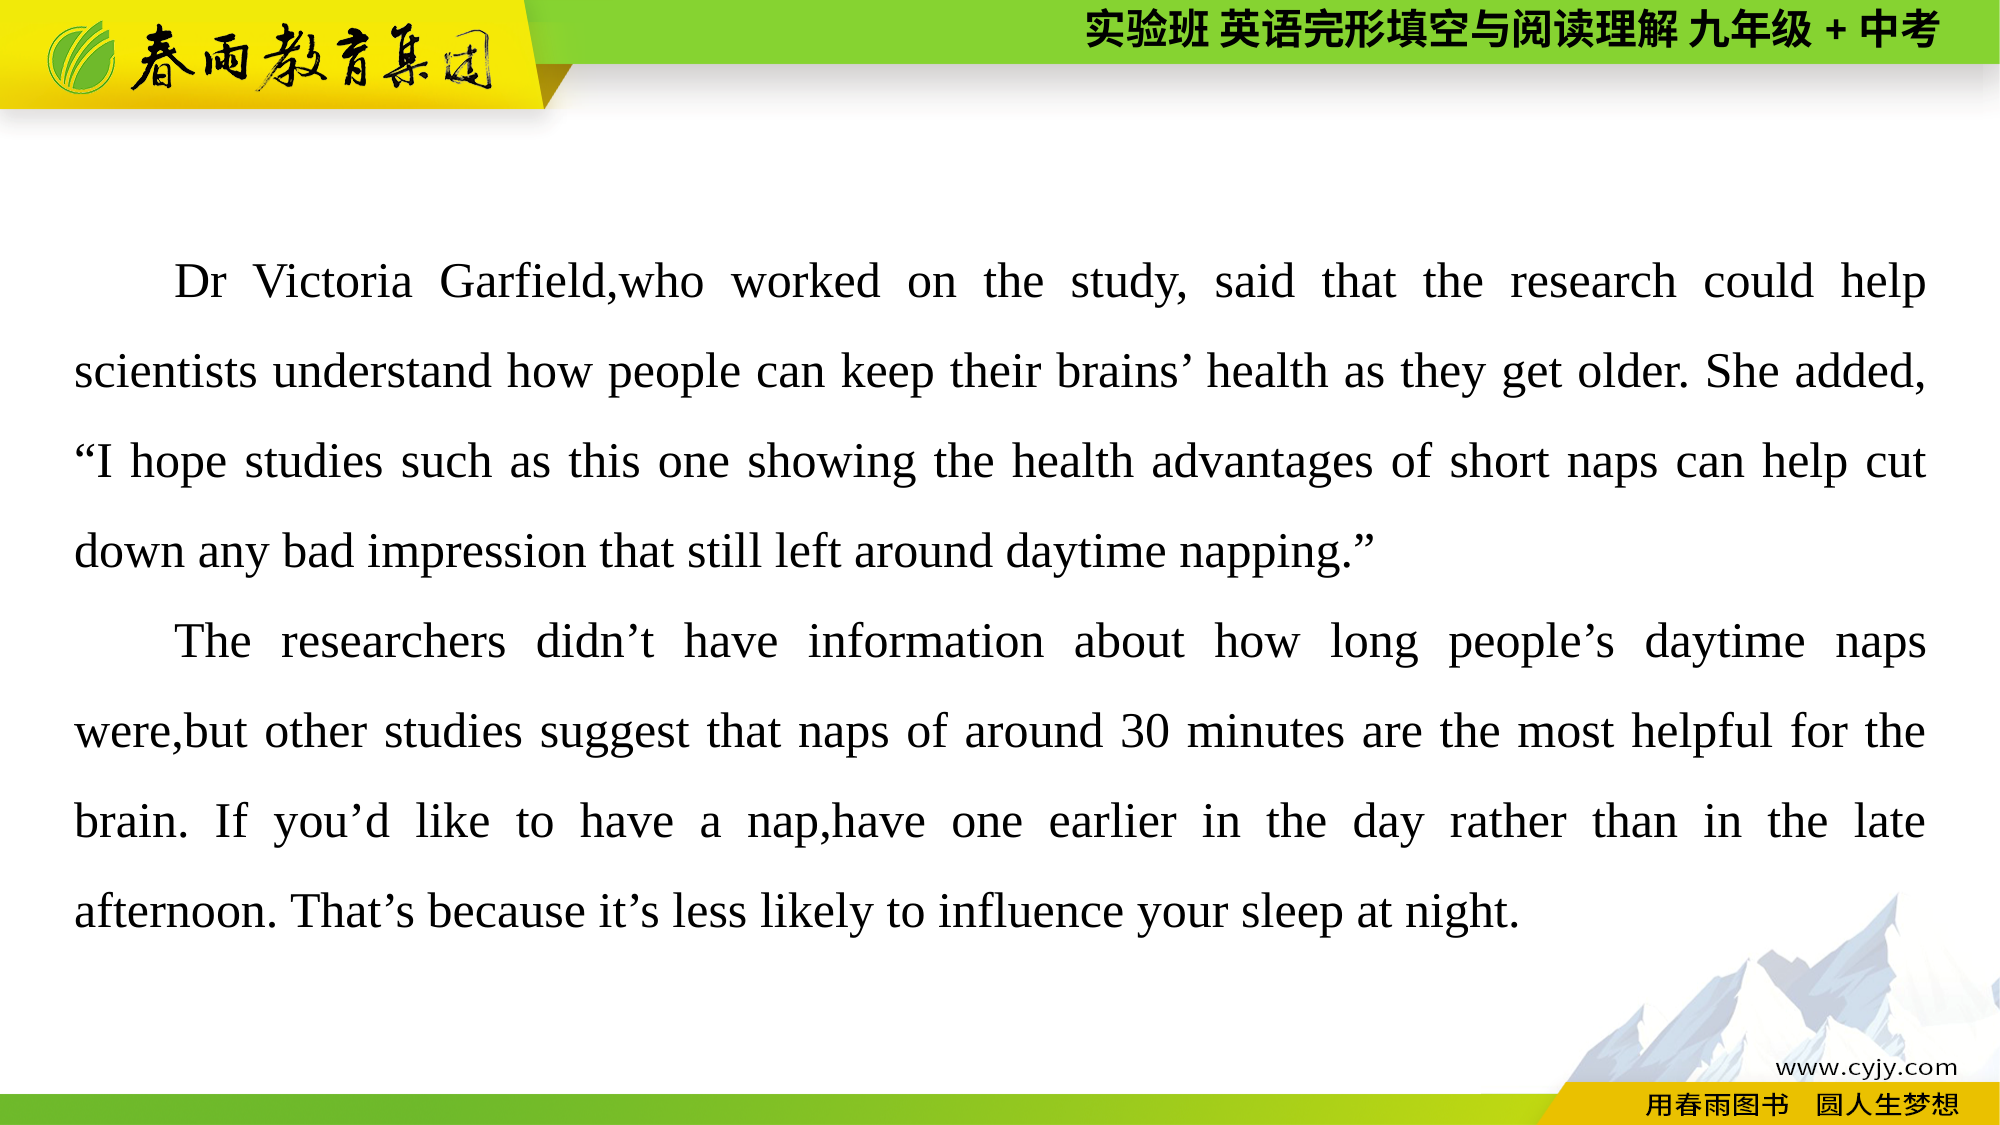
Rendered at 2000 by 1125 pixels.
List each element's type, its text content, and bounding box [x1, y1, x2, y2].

picture [0, 0, 2000, 1125]
list Dr Victoria Garfield,who worked on the study, said that the research could help scientists understand how people can keep their brains’ health as they get older. She added, “I hope studies such as this one showing the health advantages of short naps can help cut down any bad impression that still left around daytime napping.” The researchers didn’t have information about how long people’s daytime naps were,but other studies suggest that naps of around 30 minutes are the most helpful for the brain. If you’d like to have a nap,have one earlier in the day rather than in the late afternoon. That’s because it’s less likely to influence your sleep at night. [59, 210, 1944, 953]
